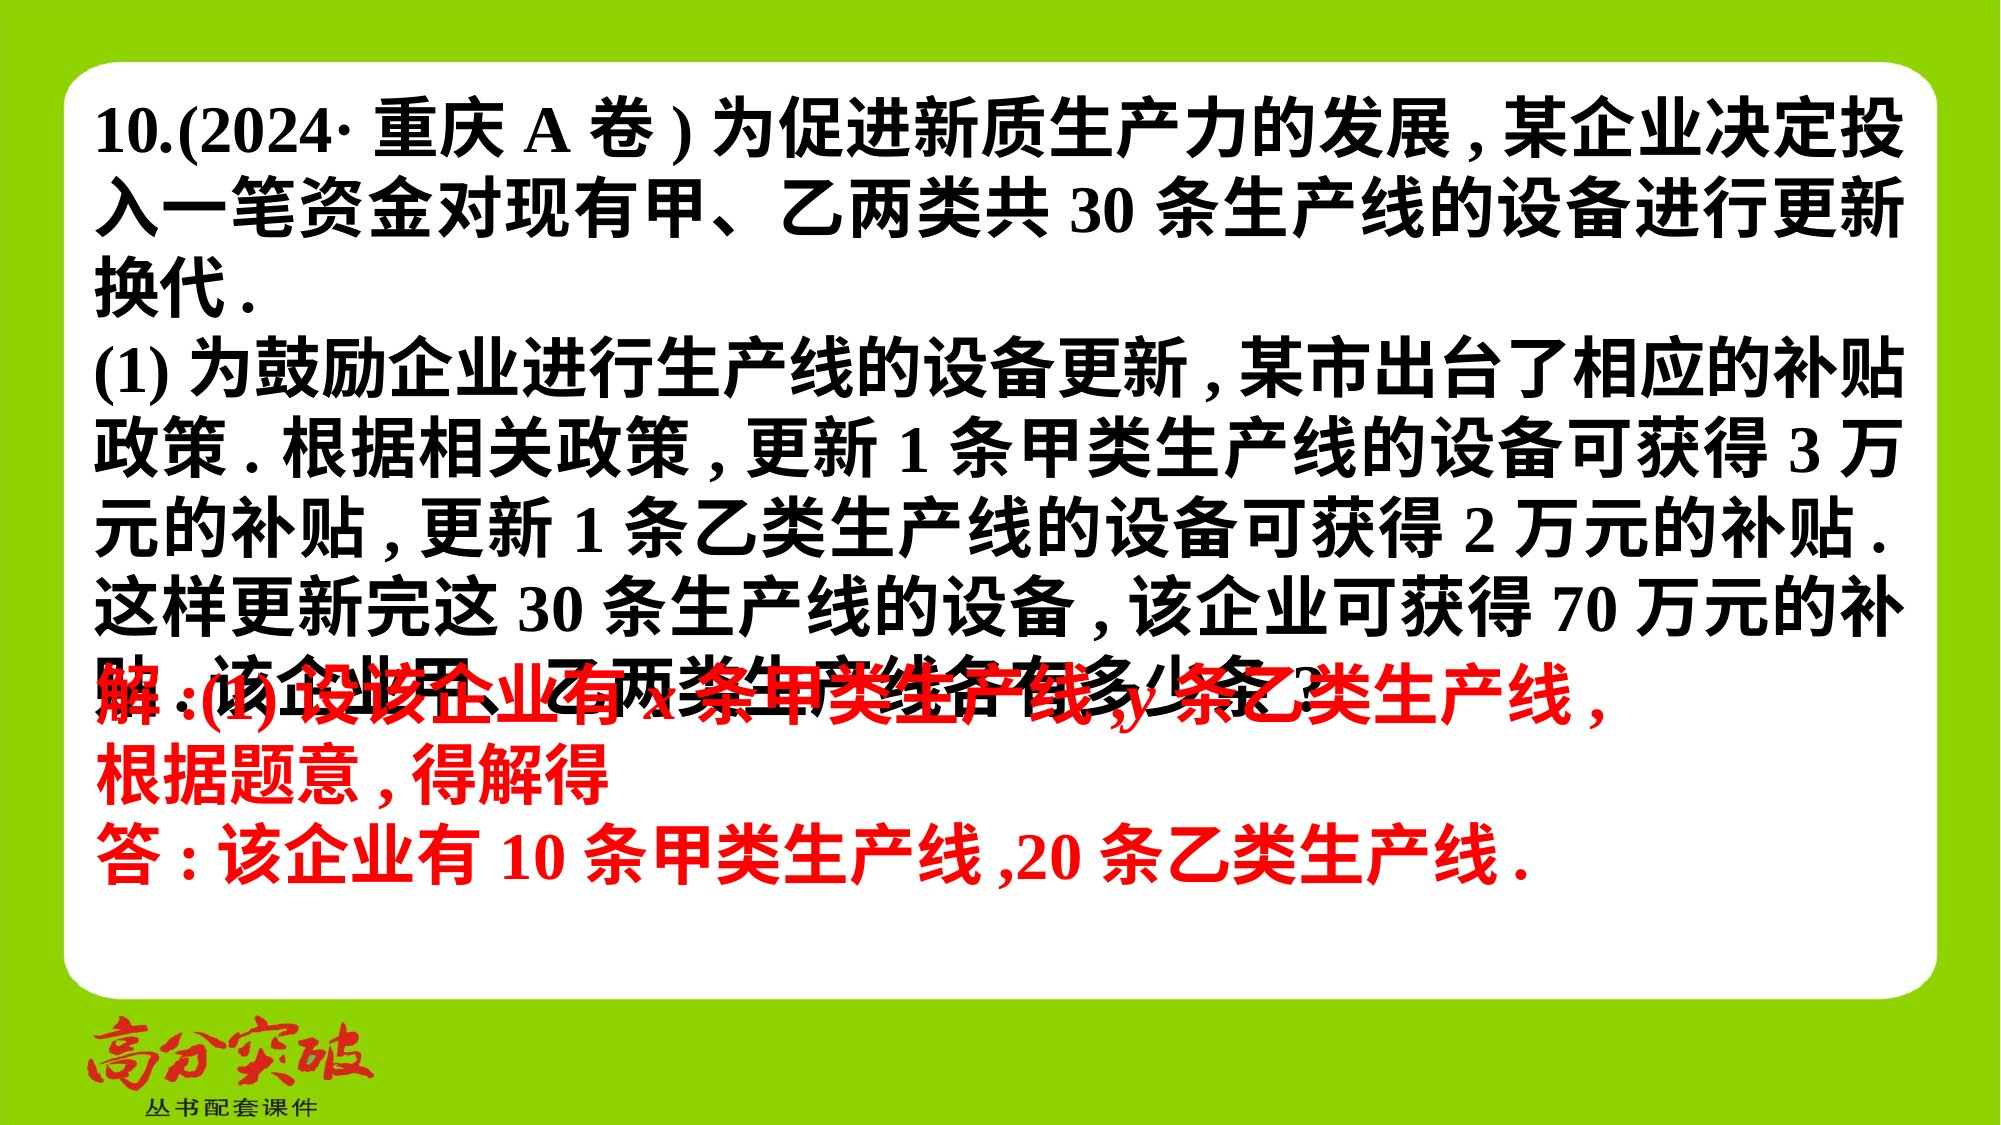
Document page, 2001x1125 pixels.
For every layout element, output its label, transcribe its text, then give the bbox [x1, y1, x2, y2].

picture [0, 0, 2001, 1125]
text_box 10.(2024·重庆A卷)为促进新质生产力的发展,某企业决定投入一笔资金对现有甲、乙两类共30条生产线的设备进行更新换代. (1)为鼓励企业进行生产线的设备更新,某市出台了相应的补贴政策.根据相关政策,更新1条甲类生产线的设备可获得3万元的补贴,更新1条乙类生产线的设备可获得2万元的补贴.这样更新完这30条生产线的设备,该企业可获得70万元的补贴.该企业甲、乙两类生产线各有多少条? [78, 78, 1922, 733]
